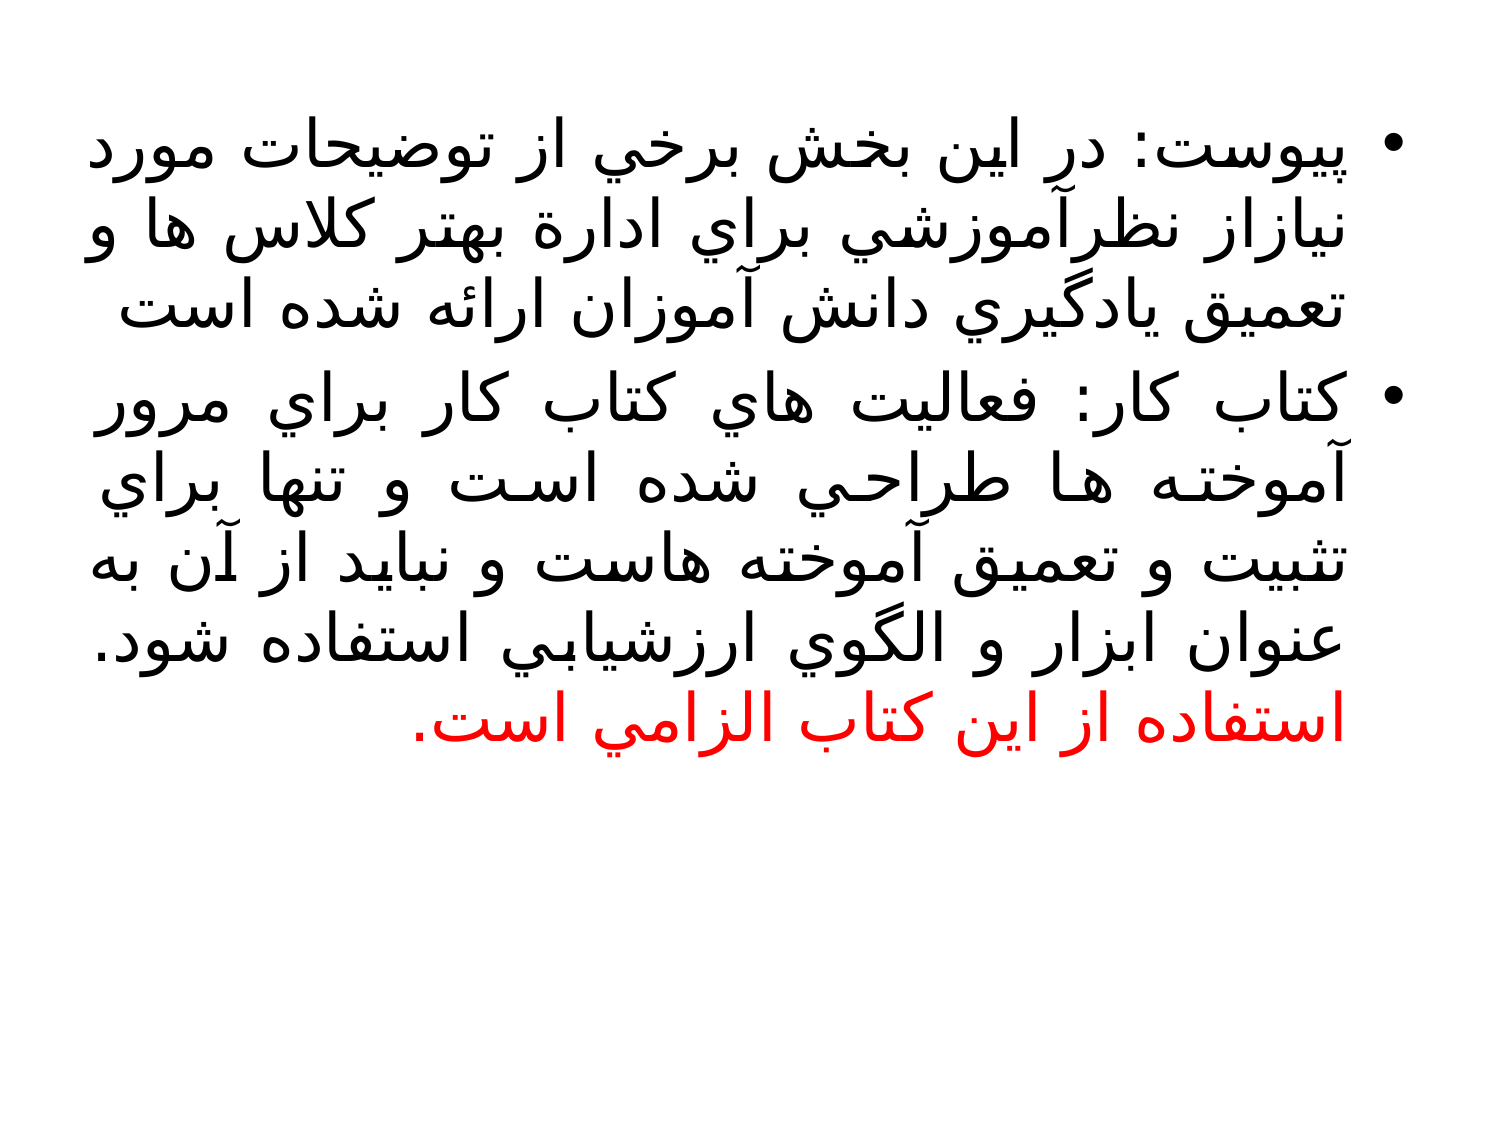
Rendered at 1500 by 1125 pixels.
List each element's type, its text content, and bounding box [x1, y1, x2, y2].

list پيوست: در اين بخش برخي از توضيحات مورد نيازاز نظرآموزشي براي ادارة بهتر كلاس ها و تعميق يادگيري دانش آموزان ارائه شده است كتاب كار: فعاليت هاي كتاب كار براي مرور آموخته ها طراحي شده است و تنها براي تثبيت و تعميق آموخته هاست و نبايد از آن به عنوان ابزار و الگوي ارزشيابي استفاده شود. استفاده از اين كتاب الزامي است. [70, 93, 1421, 837]
